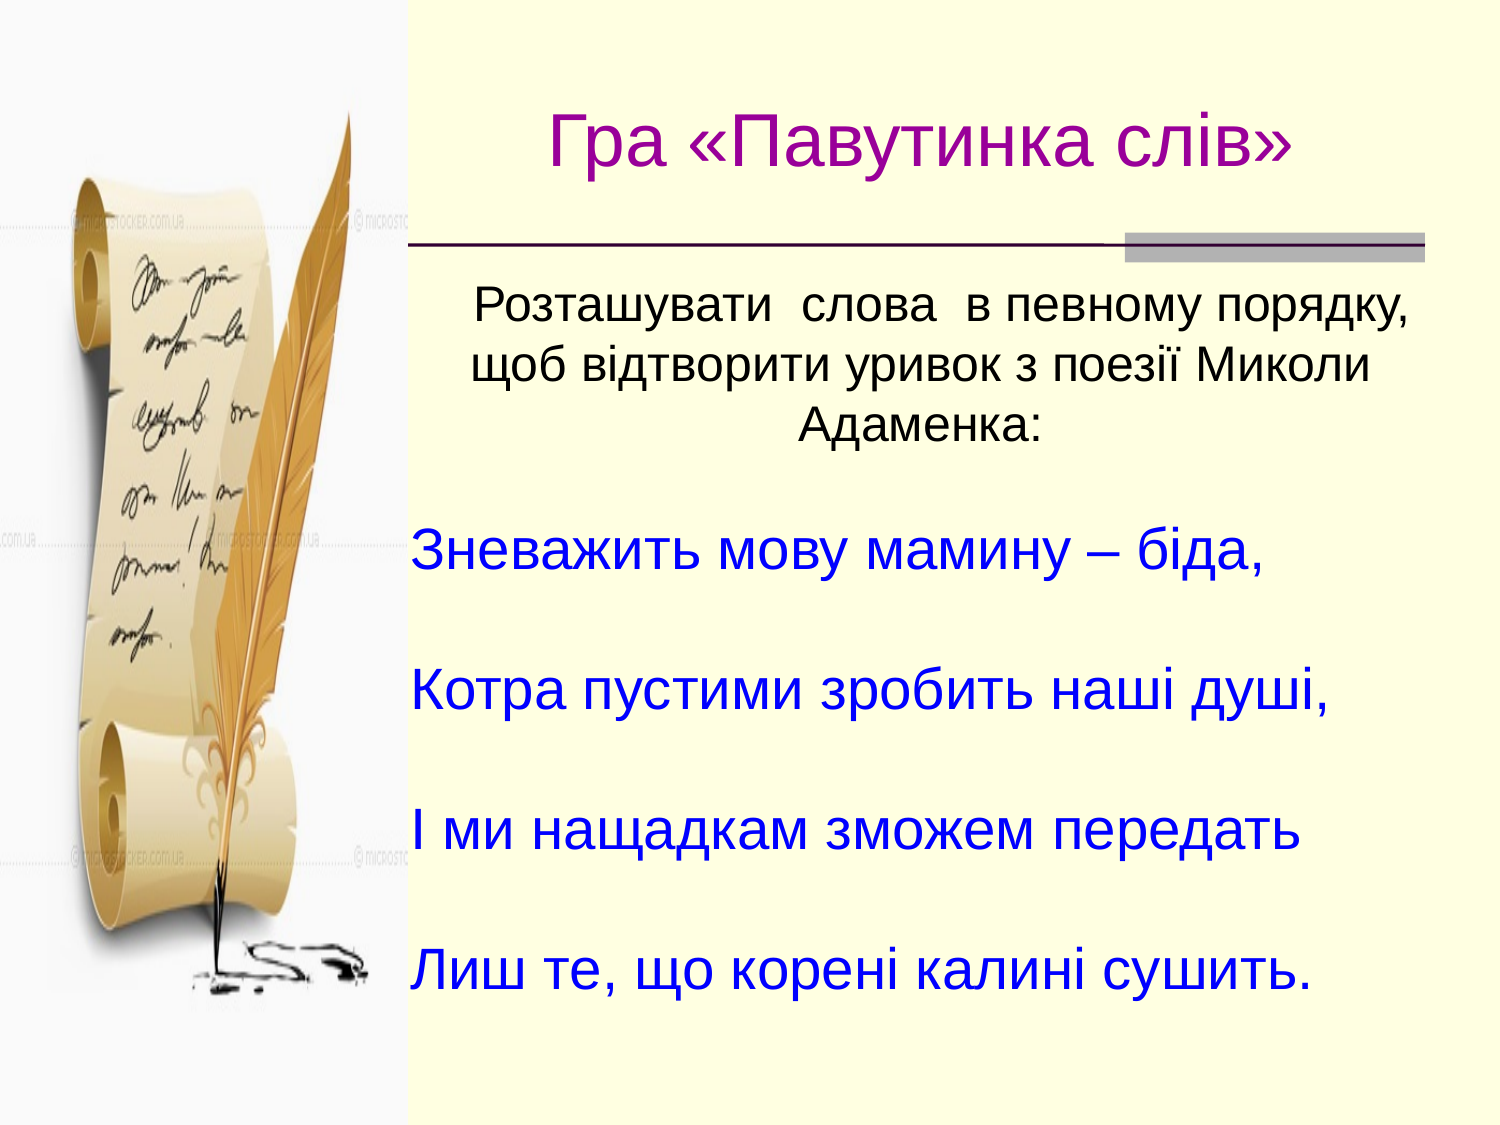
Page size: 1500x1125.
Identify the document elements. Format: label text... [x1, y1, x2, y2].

picture [0, 0, 408, 1125]
text_box Гра «Павутинка слів» Розташувати слова в певному порядку, щоб відтворити уривок з поезії Миколи Адаменка: Зневажить мову мамину – біда, Котра пустими зробить наші душі, І ми нащадкам зможем передать Лиш те, що корені калині сушить. [412, 83, 1447, 1009]
